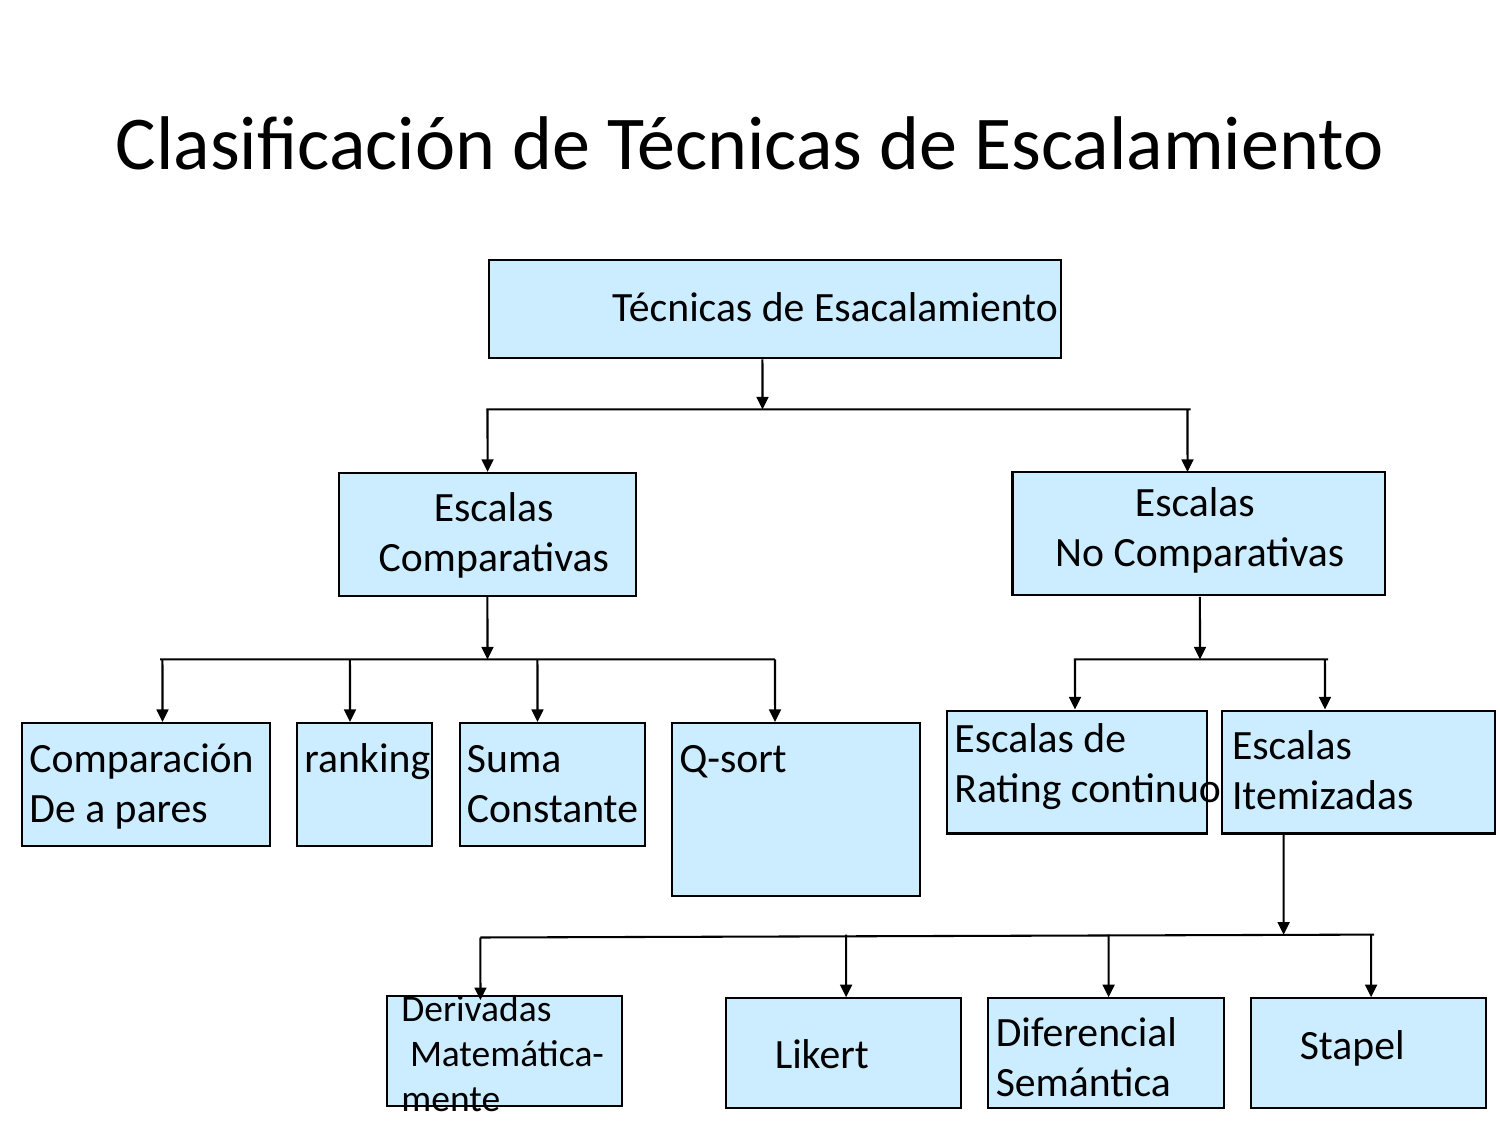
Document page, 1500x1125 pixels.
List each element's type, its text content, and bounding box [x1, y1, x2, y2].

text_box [159, 467, 1386, 701]
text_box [14, 702, 1500, 1114]
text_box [486, 260, 1191, 466]
title Clasificación de Técnicas de Escalamiento [75, 45, 1425, 233]
